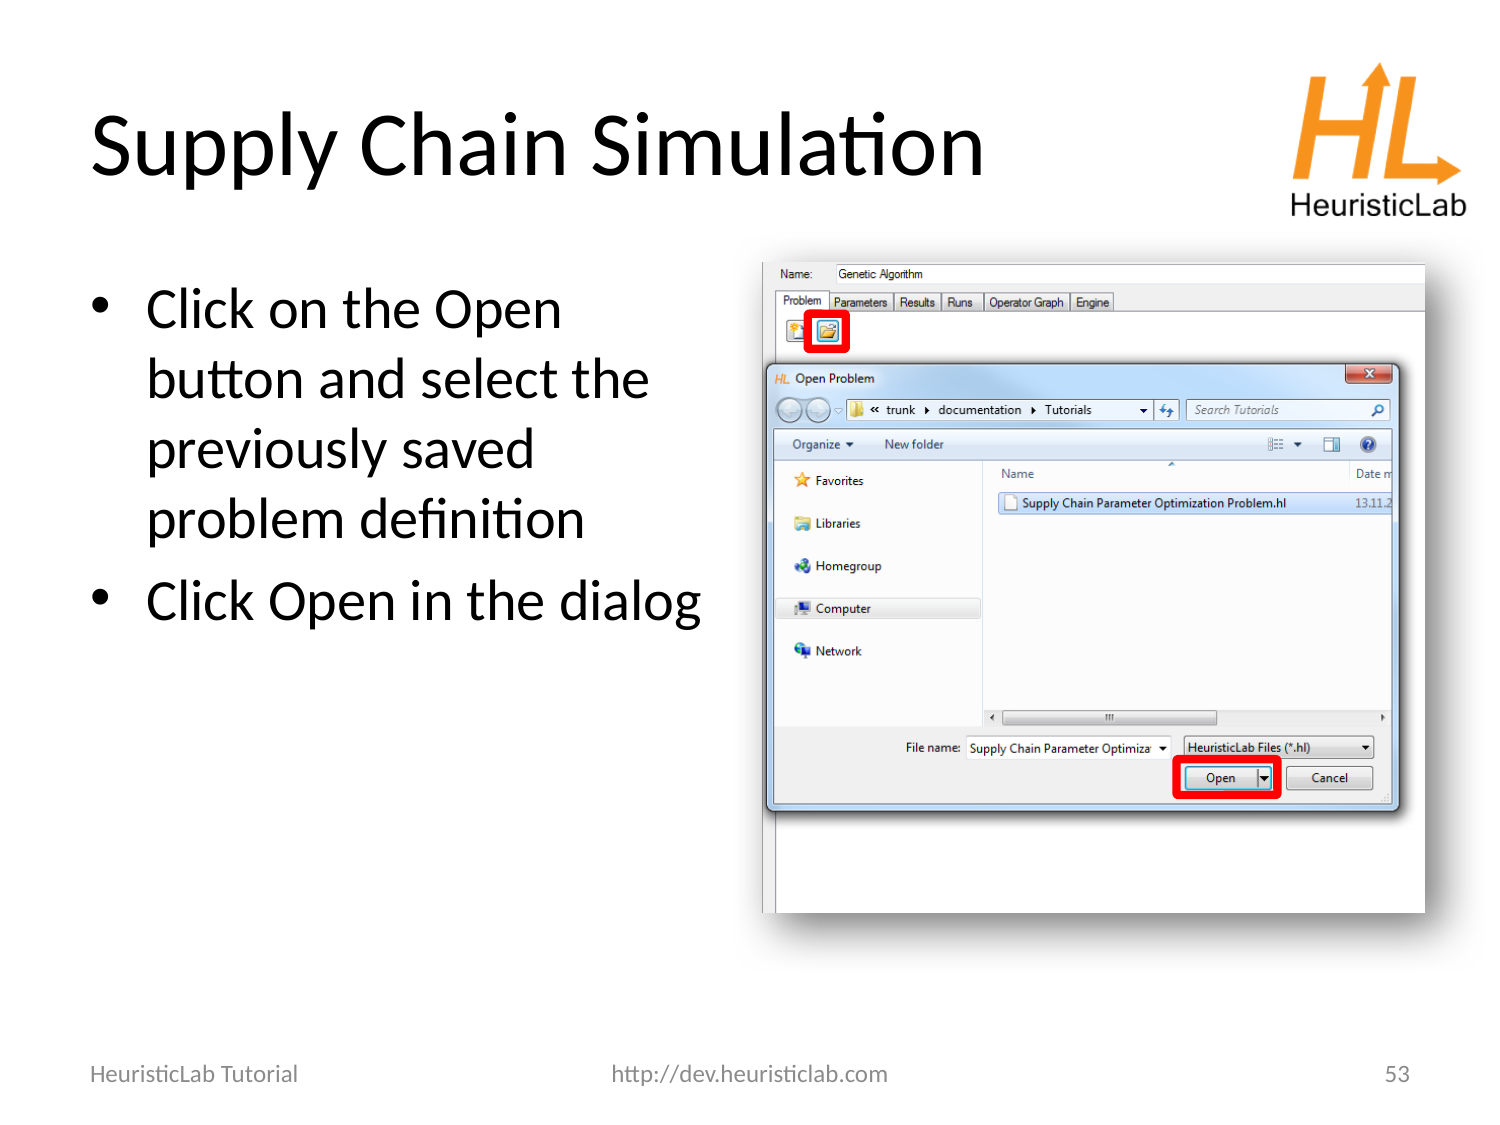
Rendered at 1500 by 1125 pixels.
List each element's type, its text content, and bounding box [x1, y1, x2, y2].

slide_number 53 [1074, 1042, 1425, 1103]
picture [1281, 27, 1474, 244]
footer http://dev.heuristiclab.com [512, 1042, 988, 1103]
picture [762, 262, 1426, 913]
slide_number HeuristicLab Tutorial [75, 1042, 425, 1103]
list Click on the Open button and select the previously saved problem definition Click Open in the dialog [75, 262, 738, 1005]
title Supply Chain Simulation [75, 45, 1282, 233]
